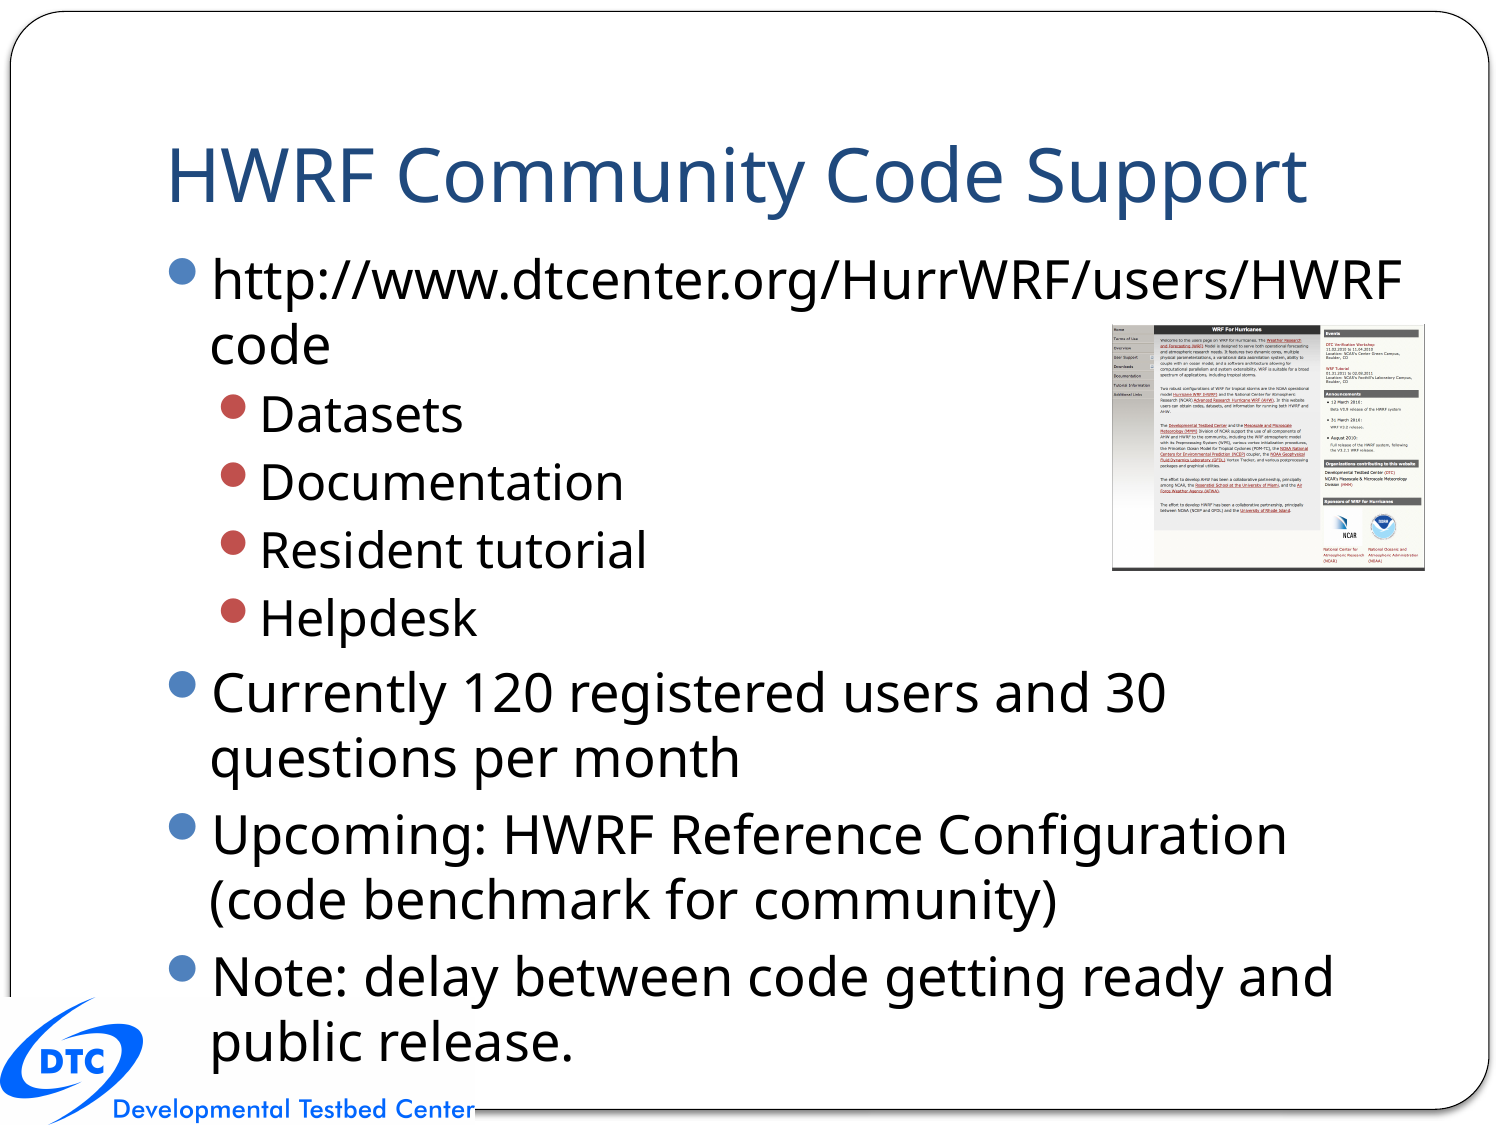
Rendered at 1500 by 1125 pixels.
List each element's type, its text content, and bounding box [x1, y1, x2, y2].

list http://www.dtcenter.org/HurrWRF/users/HWRF code Datasets Documentation Resident tutorial Helpdesk Currently 120 registered users and 30 questions per month Upcoming: HWRF Reference Configuration (code benchmark for community) Note: delay between code getting ready and public release. [149, 237, 1426, 988]
picture [0, 997, 475, 1125]
title HWRF Community Code Support [149, 44, 1426, 233]
picture [1112, 324, 1426, 571]
